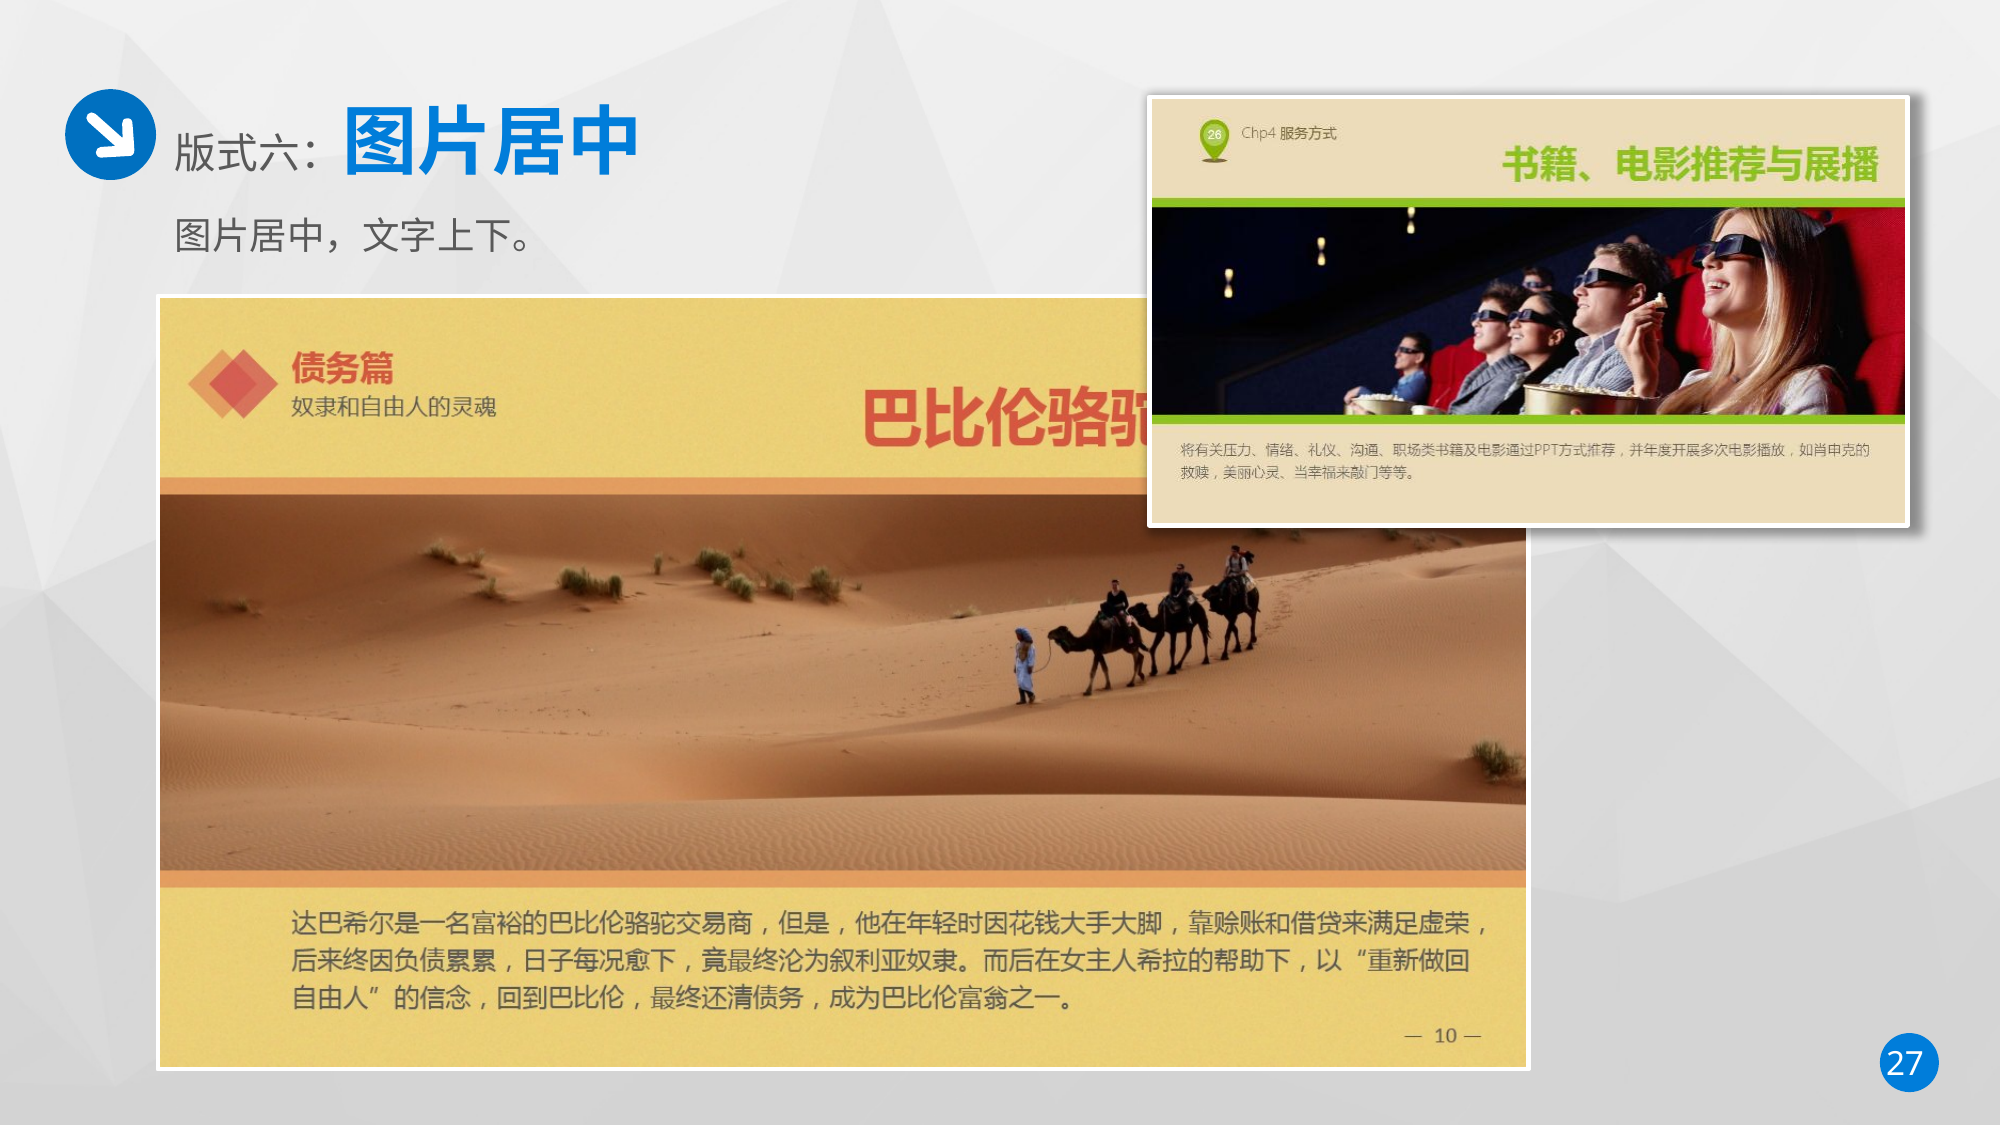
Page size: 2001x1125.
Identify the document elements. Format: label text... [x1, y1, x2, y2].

text_box 版式六：图片居中 [160, 86, 837, 191]
picture [0, 0, 2000, 1125]
text_box 图片居中，文字上下。 [160, 192, 1140, 265]
